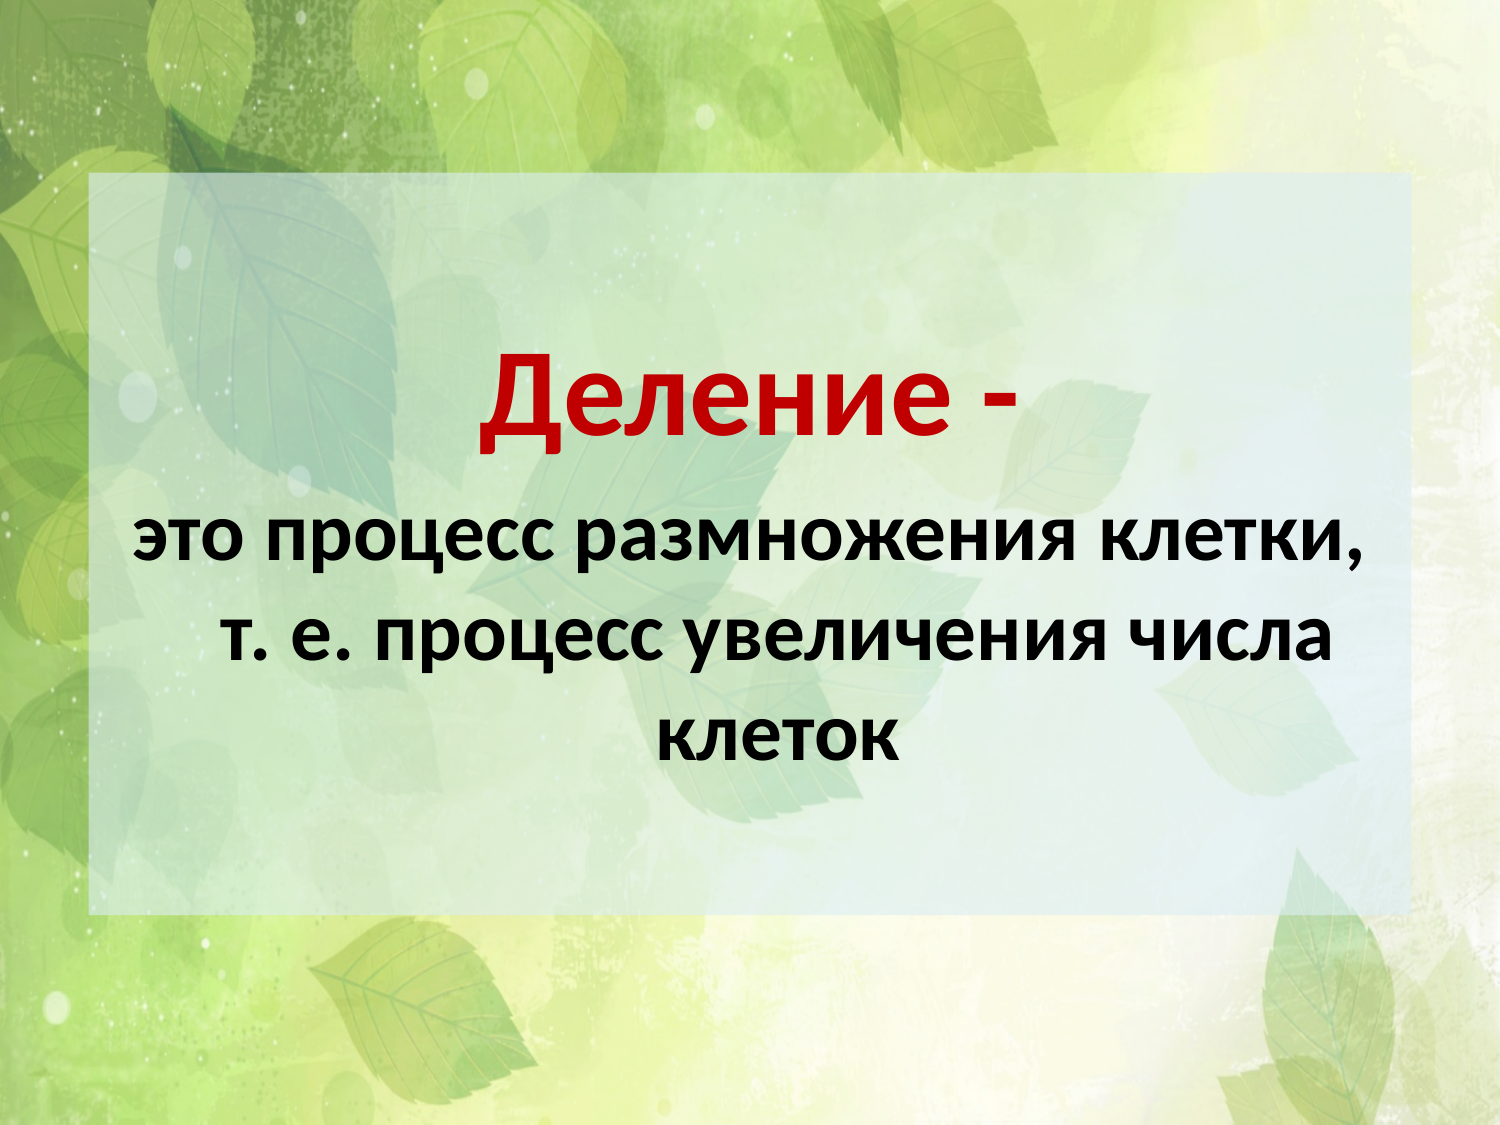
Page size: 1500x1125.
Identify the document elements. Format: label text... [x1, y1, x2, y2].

list Деление - это процесс размножения клетки, т. е. процесс увеличения числа клеток [88, 172, 1412, 916]
